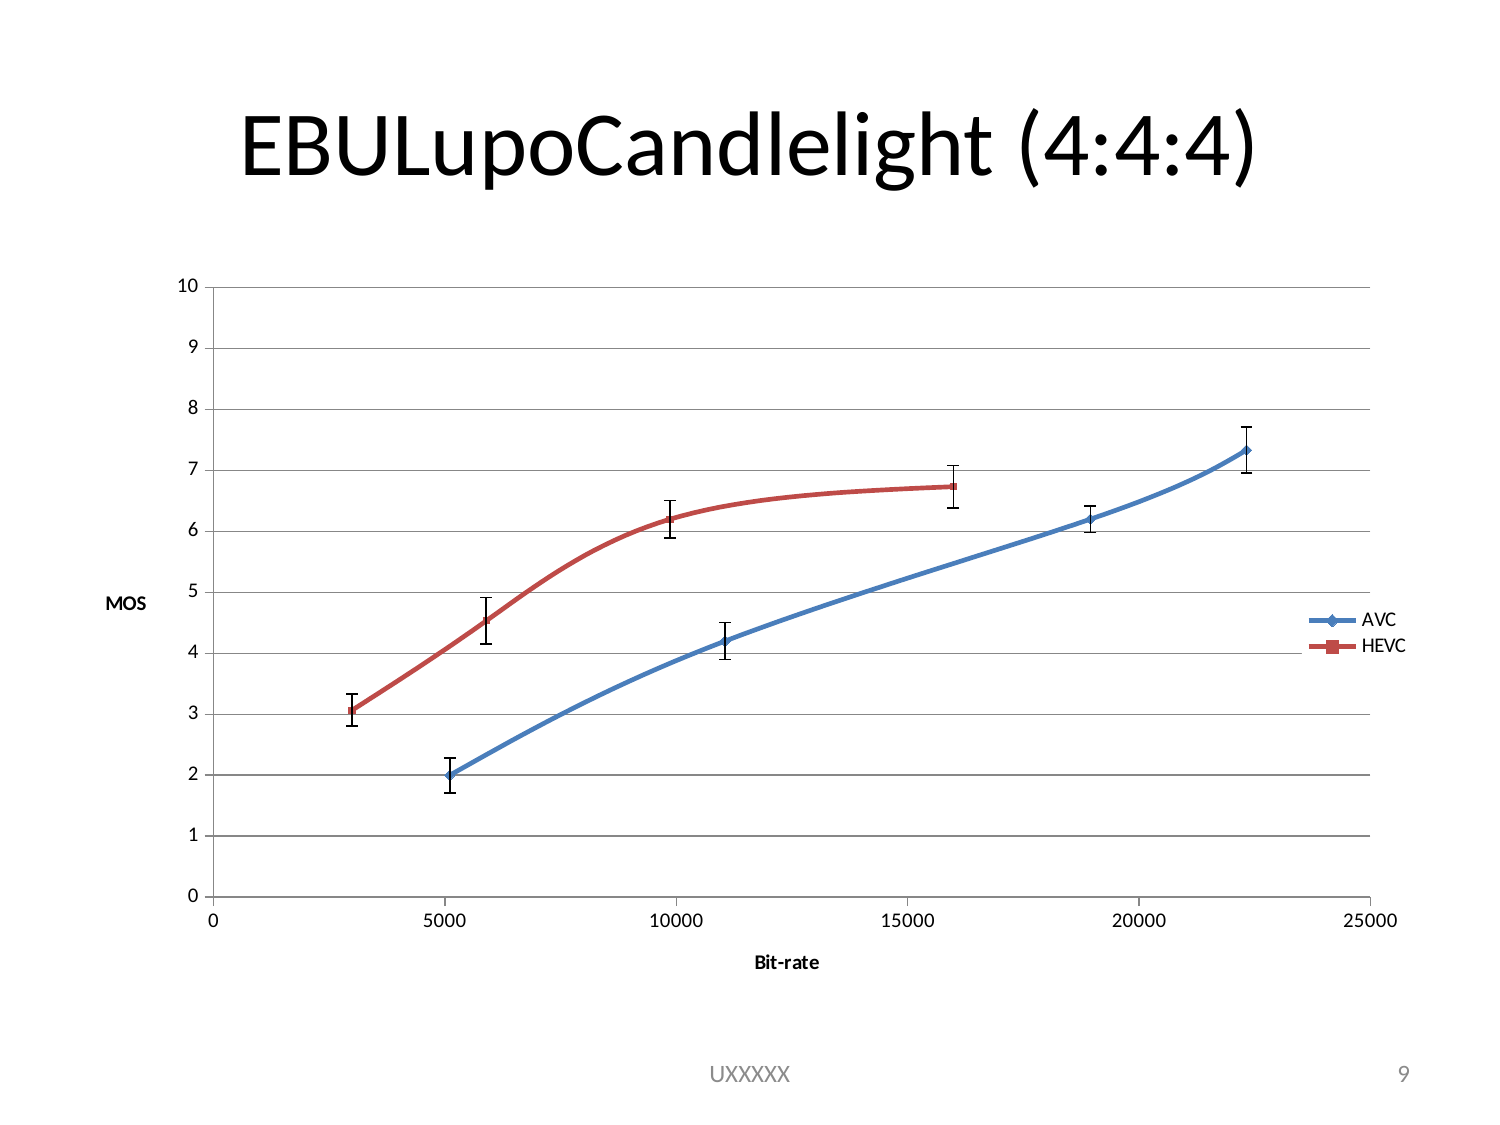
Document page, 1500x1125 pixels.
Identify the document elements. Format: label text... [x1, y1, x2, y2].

chart [74, 262, 1426, 1006]
title EBULupoCandlelight (4:4:4) [75, 45, 1425, 233]
slide_number 9 [1074, 1042, 1425, 1103]
footer UXXXXX [512, 1042, 988, 1103]
